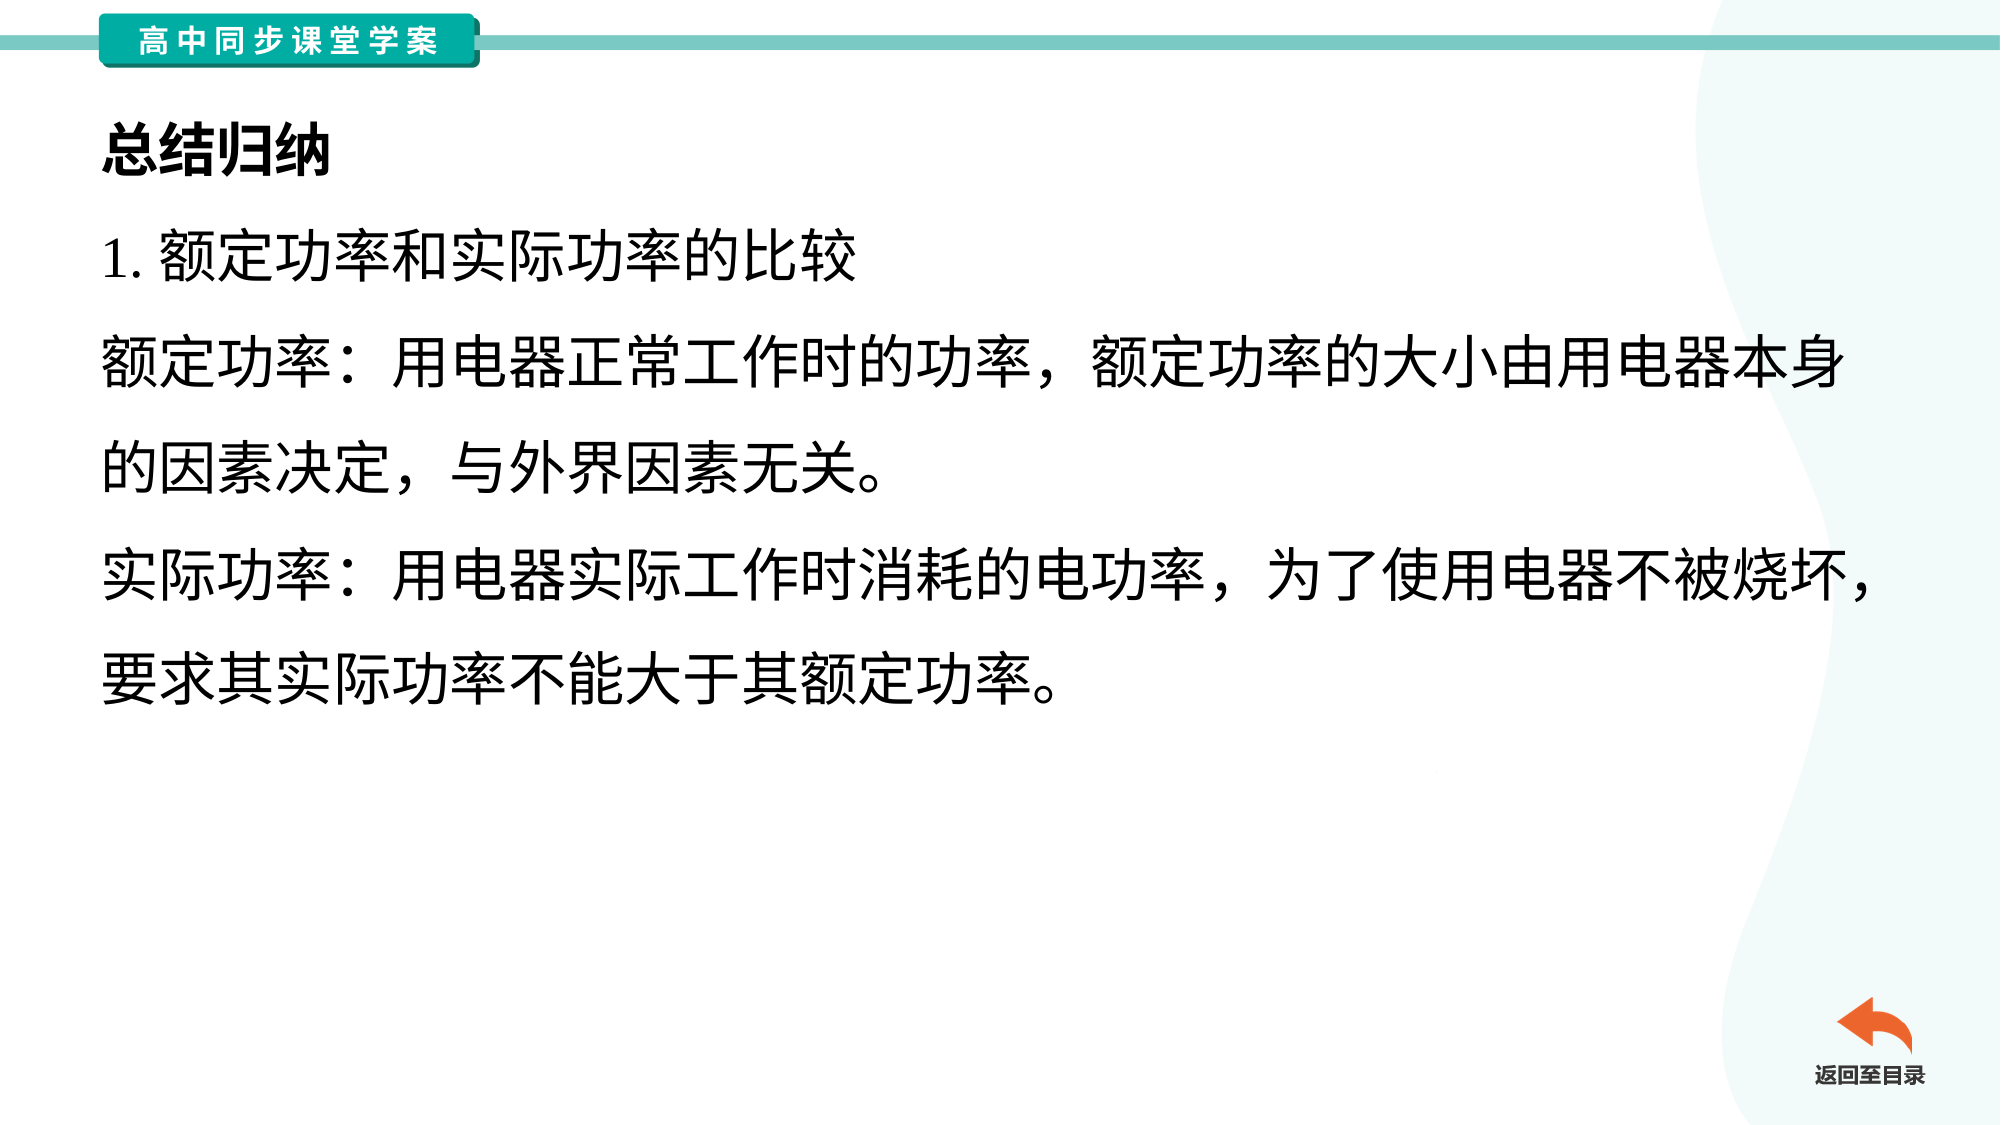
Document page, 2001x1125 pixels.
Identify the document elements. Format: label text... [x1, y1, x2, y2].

picture [0, 0, 2000, 1125]
text_box 总结归纳 1.额定功率和实际功率的比较 额定功率：用电器正常工作时的功率，额定功率的大小由用电器本身 的因素决定，与外界因素无关。 实际功率：用电器实际工作时消耗的电功率，为了使用电器不被烧坏， 要求其实际功率不能大于其额定功率。 [100, 76, 1899, 702]
